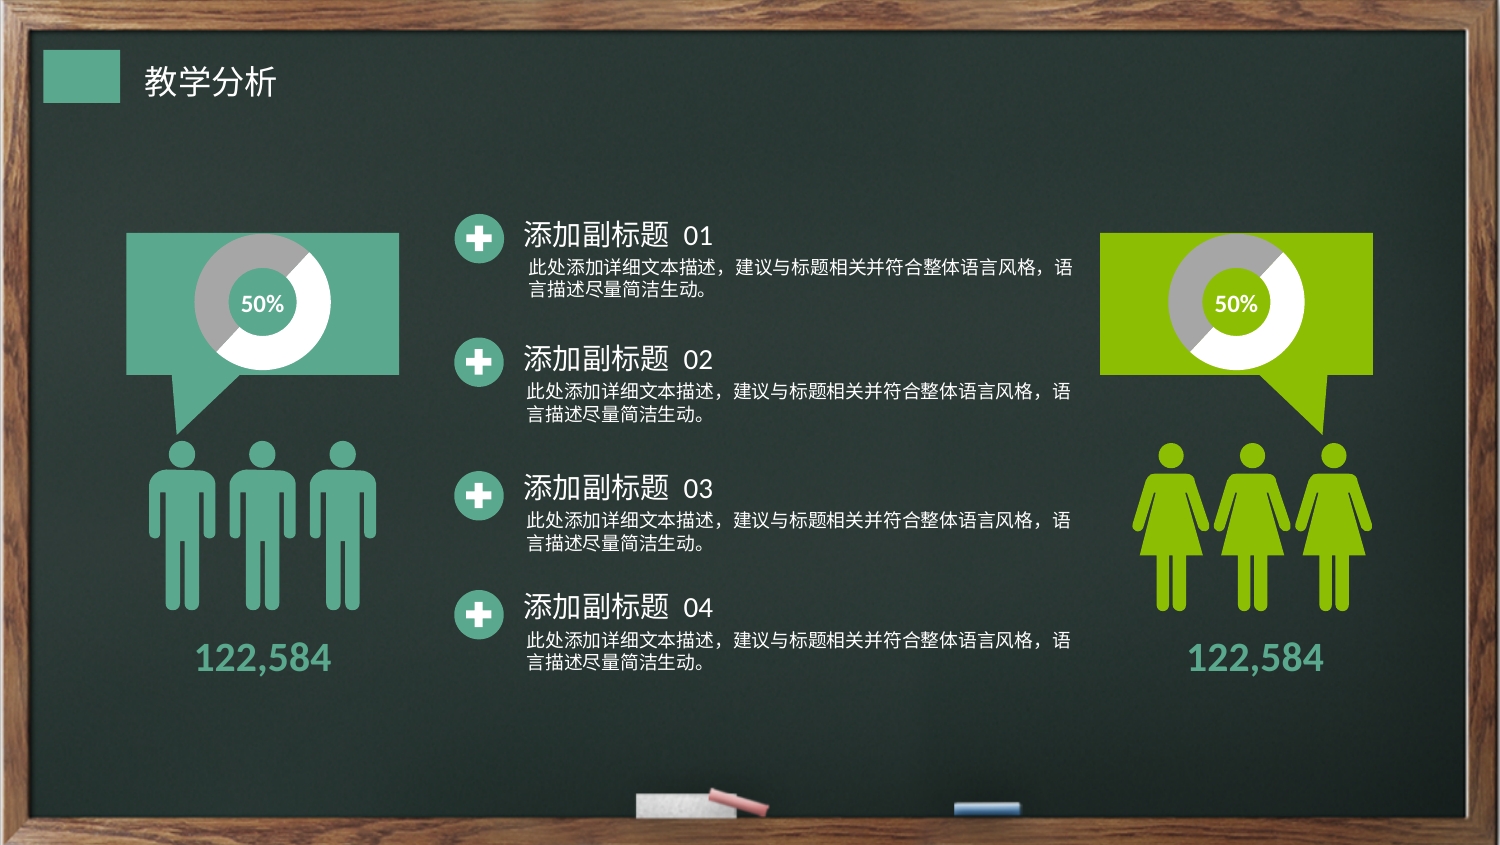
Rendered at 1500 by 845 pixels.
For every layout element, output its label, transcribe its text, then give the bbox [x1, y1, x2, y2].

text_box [1099, 226, 1374, 378]
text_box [126, 226, 400, 378]
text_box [453, 337, 504, 388]
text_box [453, 589, 504, 640]
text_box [466, 216, 1083, 301]
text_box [466, 339, 1080, 426]
text_box 122,584 [1185, 629, 1325, 681]
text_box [1131, 442, 1374, 612]
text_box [466, 469, 1080, 555]
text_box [466, 588, 1080, 674]
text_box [453, 470, 504, 521]
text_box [454, 213, 505, 264]
picture [0, 0, 1500, 845]
text_box 122,584 [193, 629, 332, 681]
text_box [148, 440, 377, 611]
